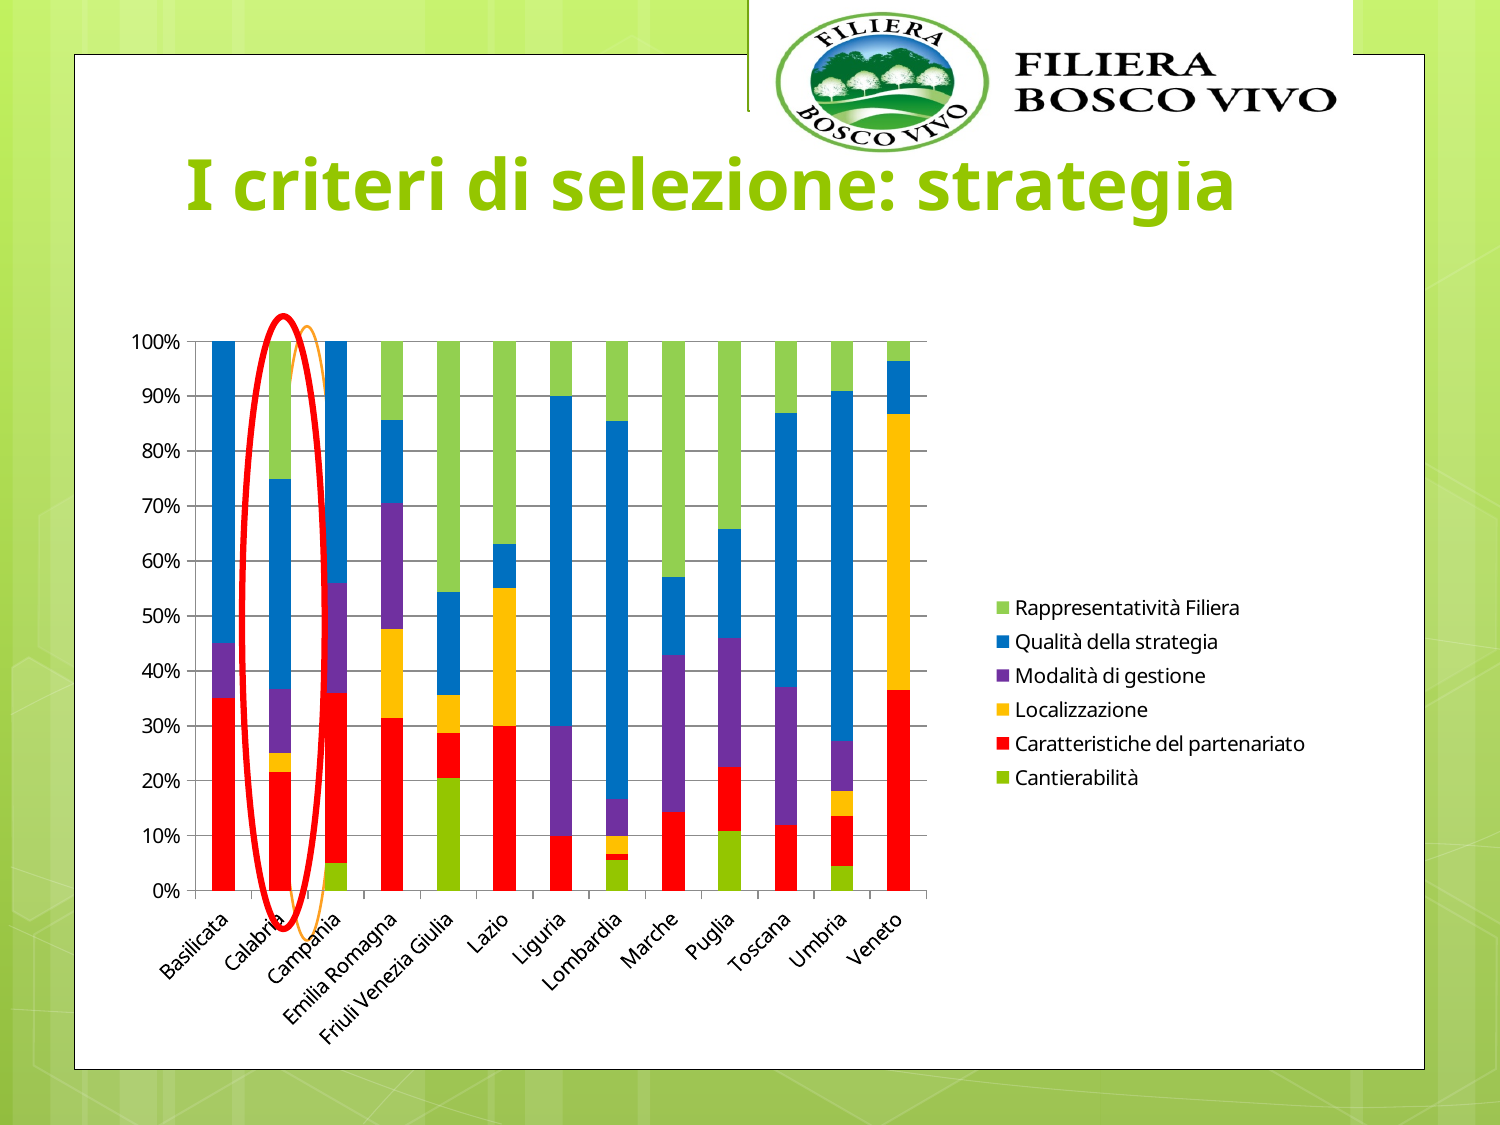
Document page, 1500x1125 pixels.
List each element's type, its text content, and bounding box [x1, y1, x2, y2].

chart [119, 312, 1326, 1070]
picture [749, 0, 1353, 162]
title I criteri di selezione: strategia [171, 113, 1324, 232]
